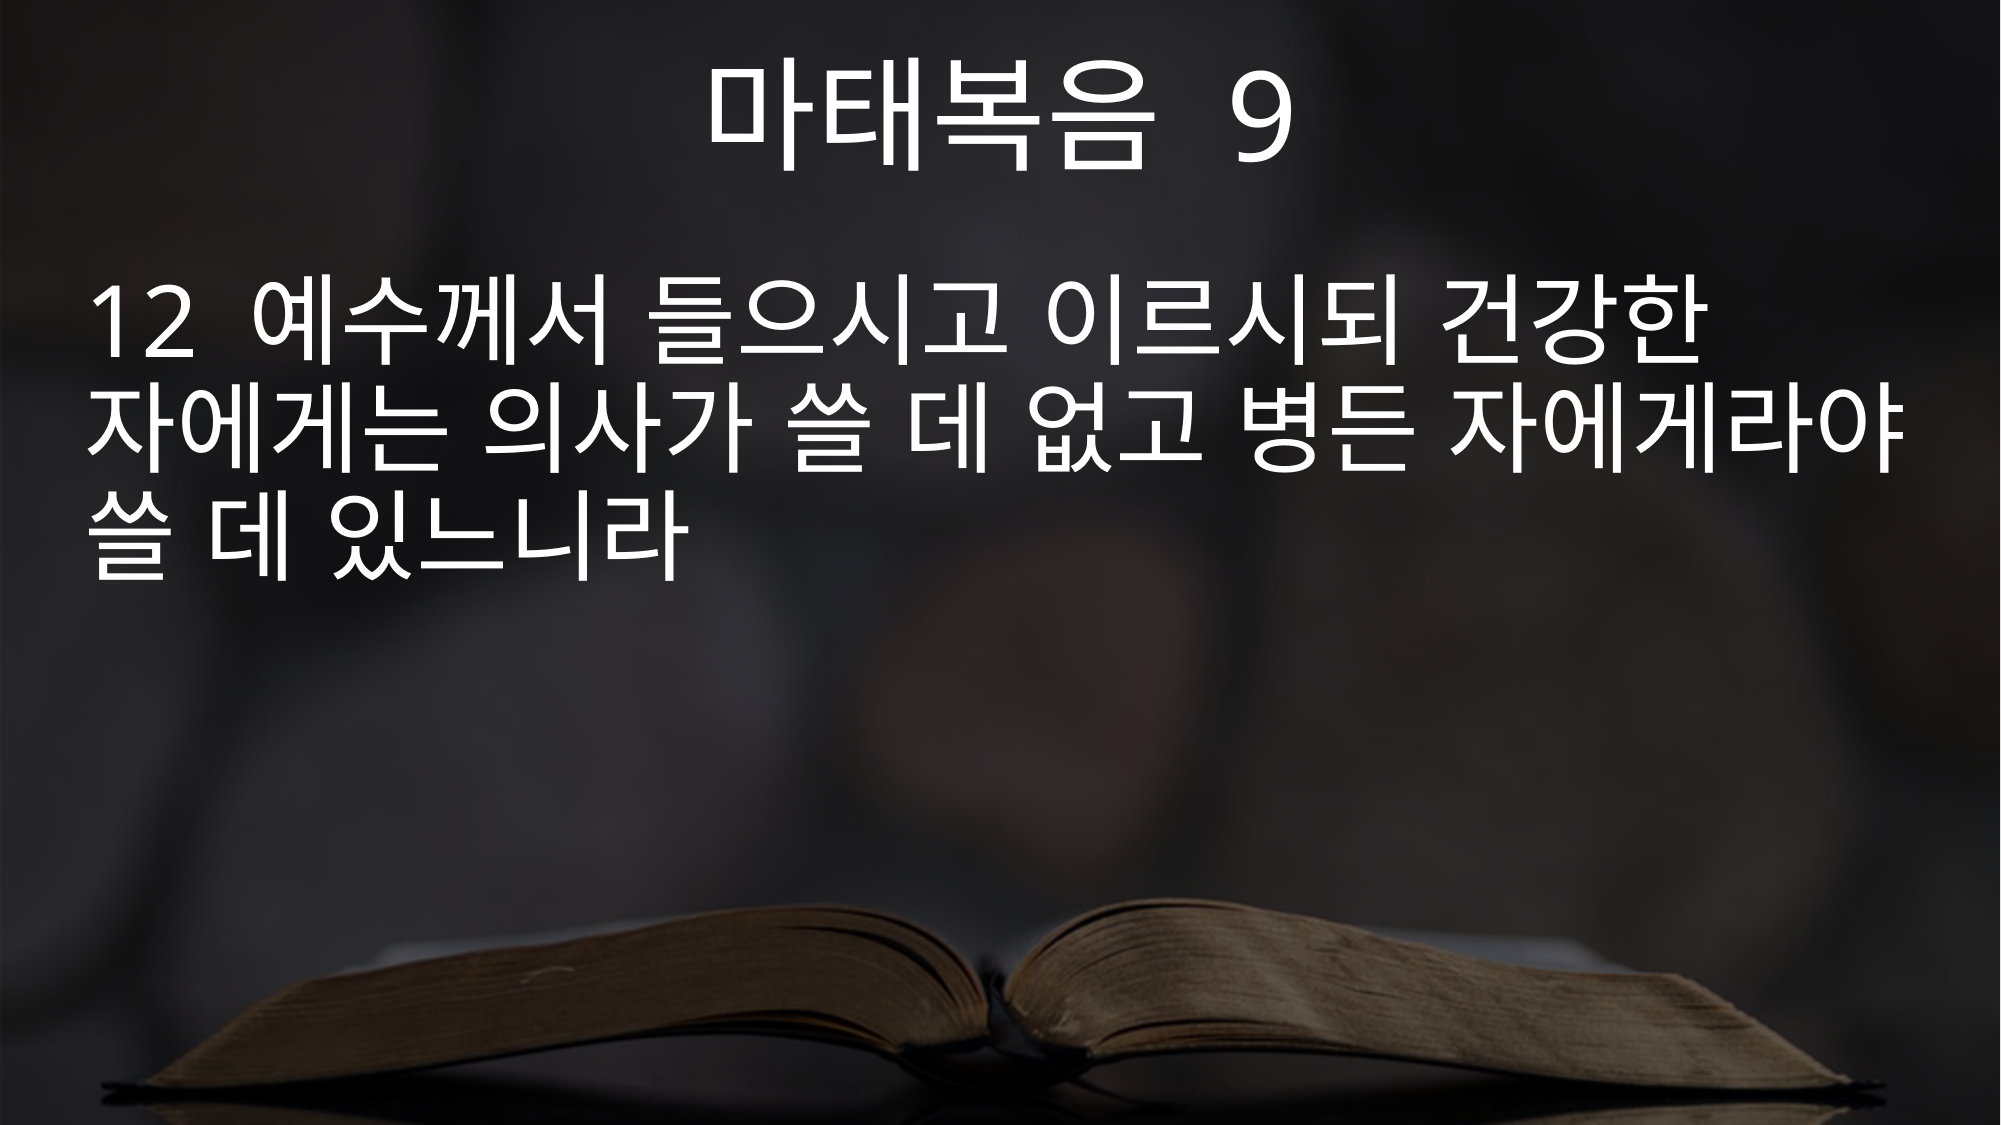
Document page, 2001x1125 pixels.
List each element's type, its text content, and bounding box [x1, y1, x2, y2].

footer 마태복음 9 [0, 32, 2000, 192]
picture [0, 0, 2001, 1125]
list 12 예수께서 들으시고 이르시되 건강한 자에게는 의사가 쓸 데 없고 병든 자에게라야 쓸 데 있느니라 [69, 263, 1953, 423]
